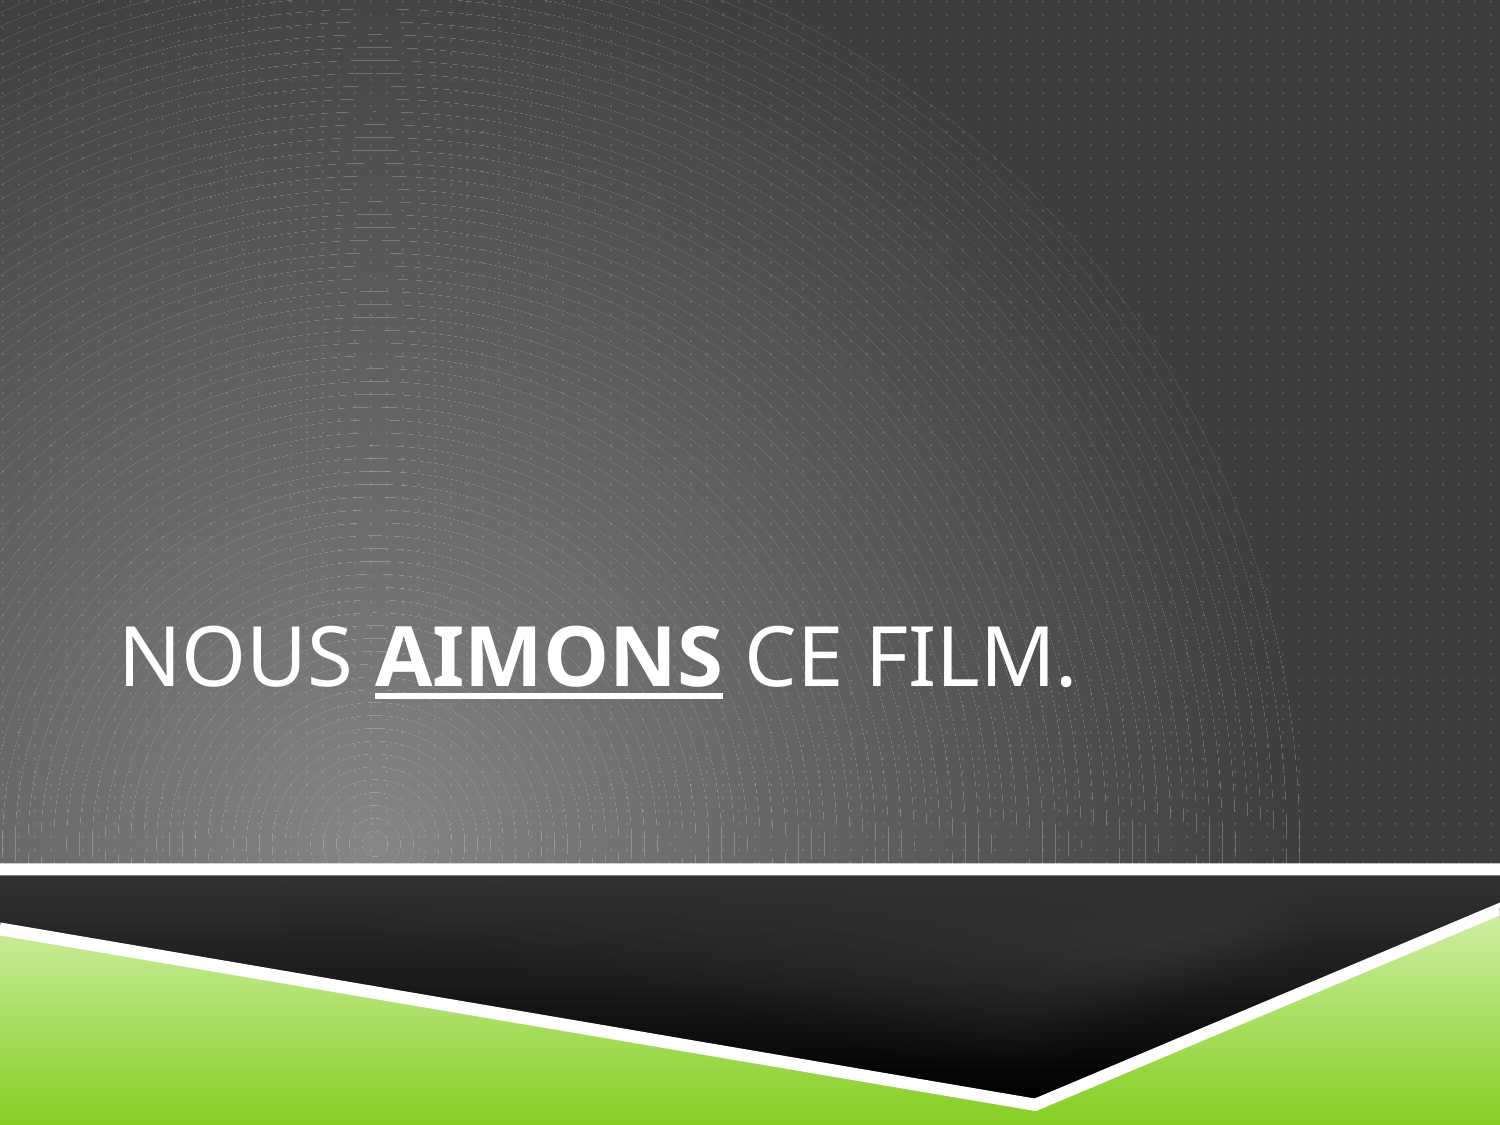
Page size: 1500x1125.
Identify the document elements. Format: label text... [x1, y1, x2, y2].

title Nous aimons ce film. [118, 596, 1394, 820]
